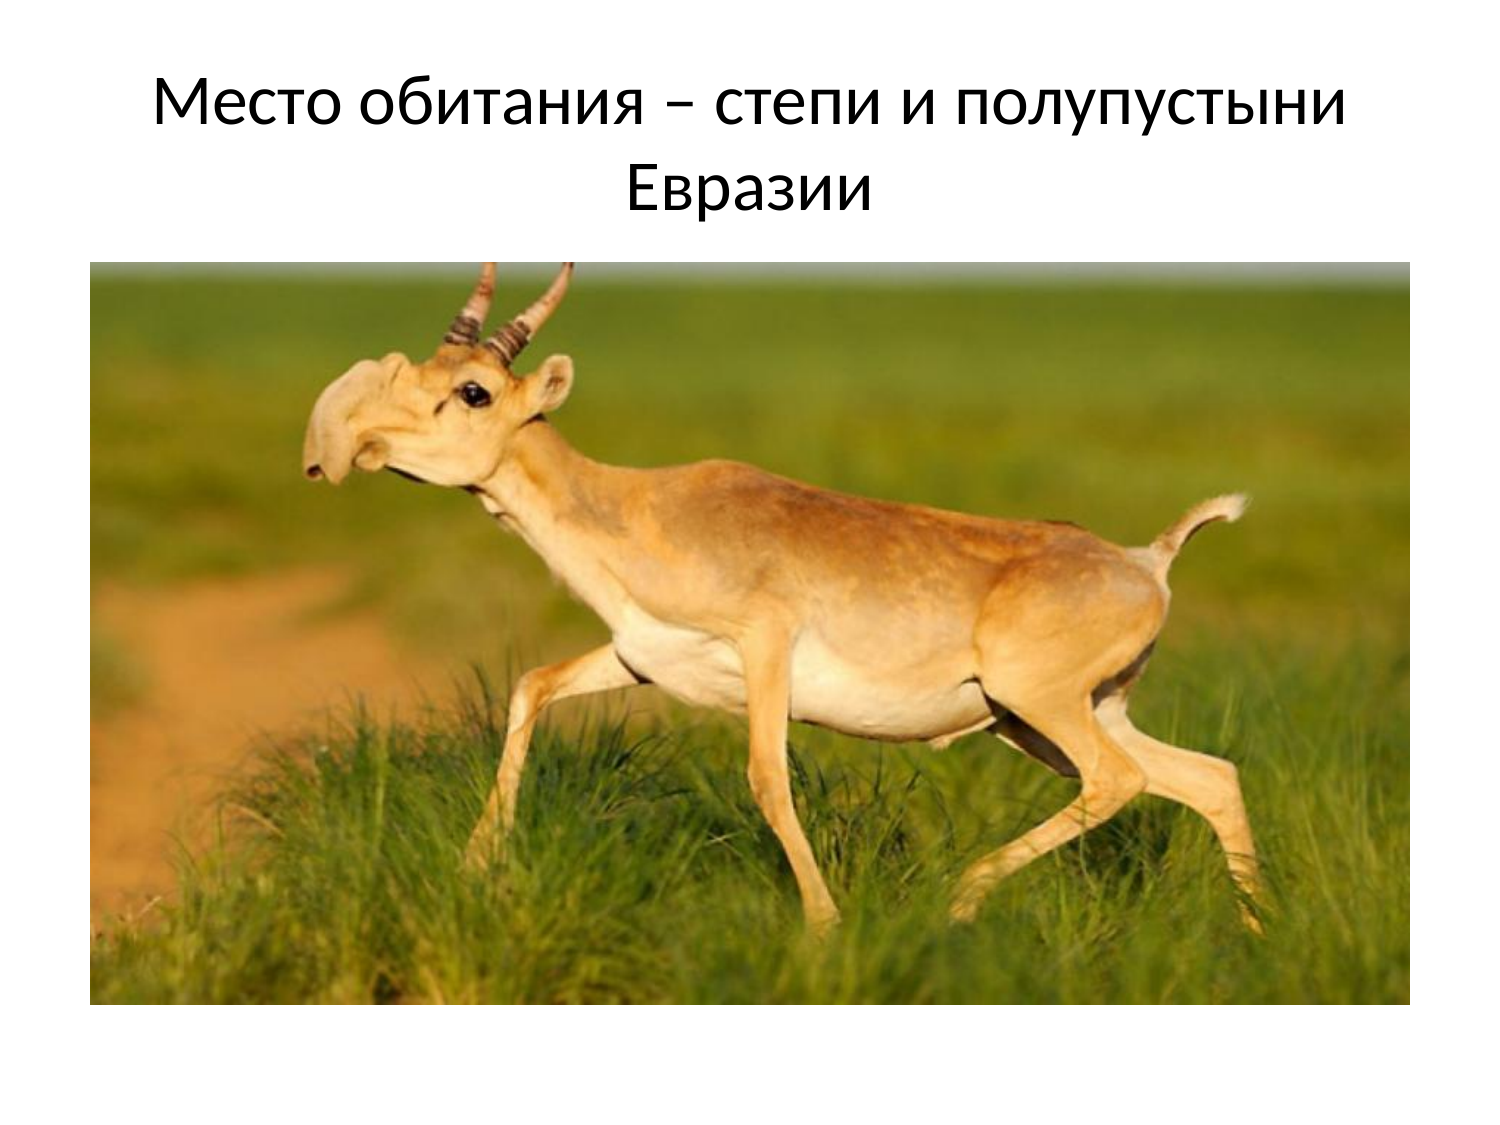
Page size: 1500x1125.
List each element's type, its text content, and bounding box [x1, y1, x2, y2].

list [89, 262, 1411, 1006]
title Место обитания – степи и полупустыни Евразии [75, 45, 1425, 233]
